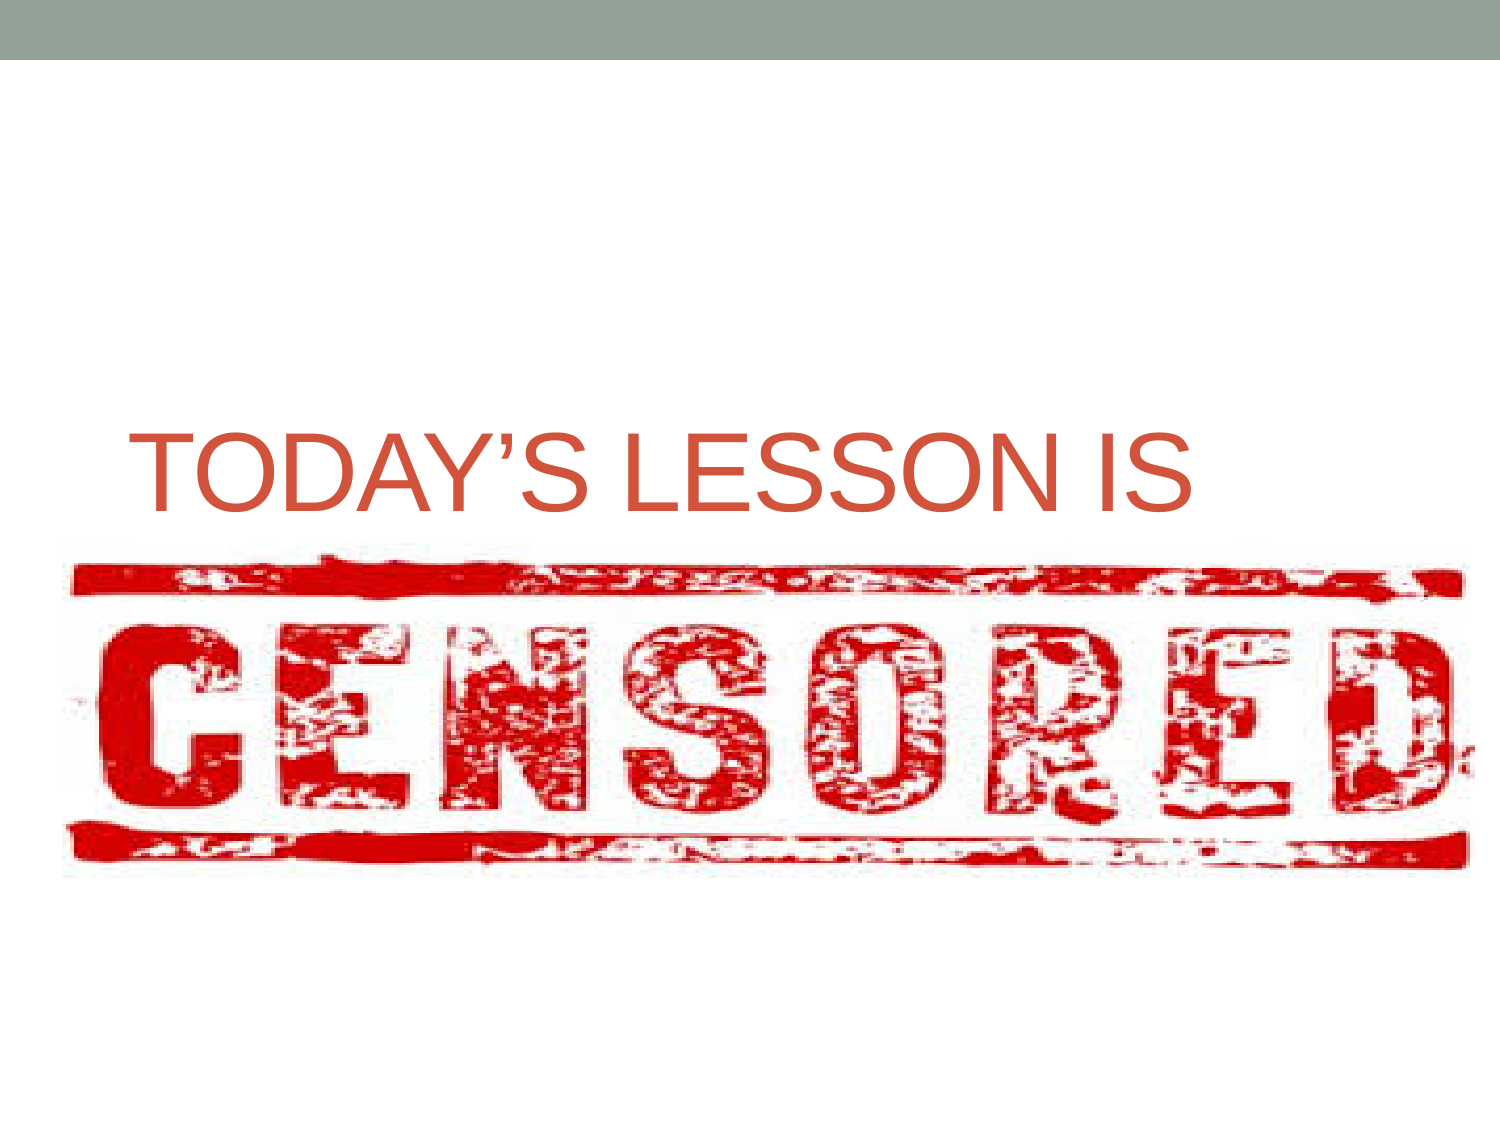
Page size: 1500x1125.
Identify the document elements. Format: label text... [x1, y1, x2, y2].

picture [62, 524, 1476, 893]
title Today’s Lesson is [112, 224, 1400, 521]
